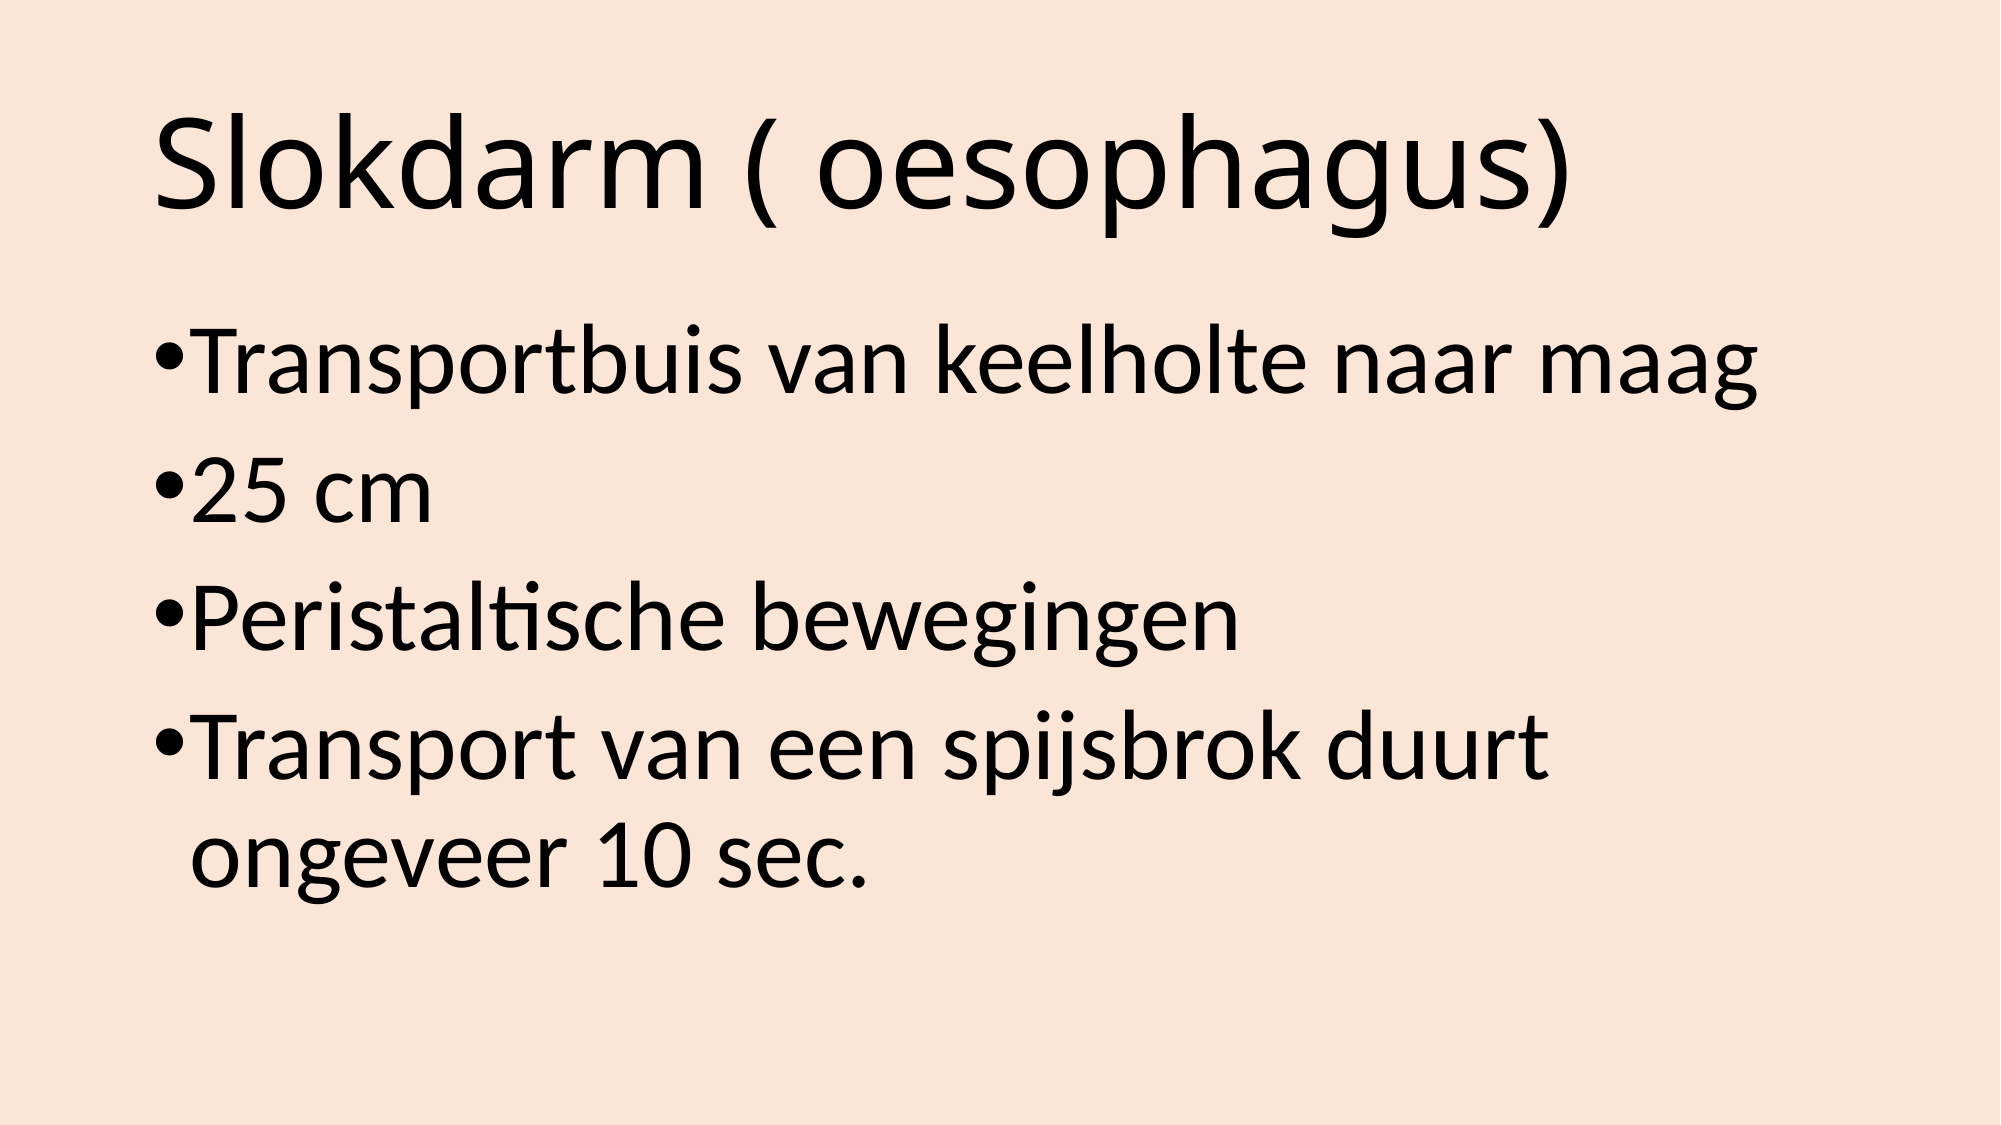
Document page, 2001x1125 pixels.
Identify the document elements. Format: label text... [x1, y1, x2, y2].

list Transportbuis van keelholte naar maag 25 cm Peristaltische bewegingen Transport van een spijsbrok duurt ongeveer 10 sec. [137, 299, 1863, 1014]
title Slokdarm ( oesophagus) [137, 59, 1863, 278]
